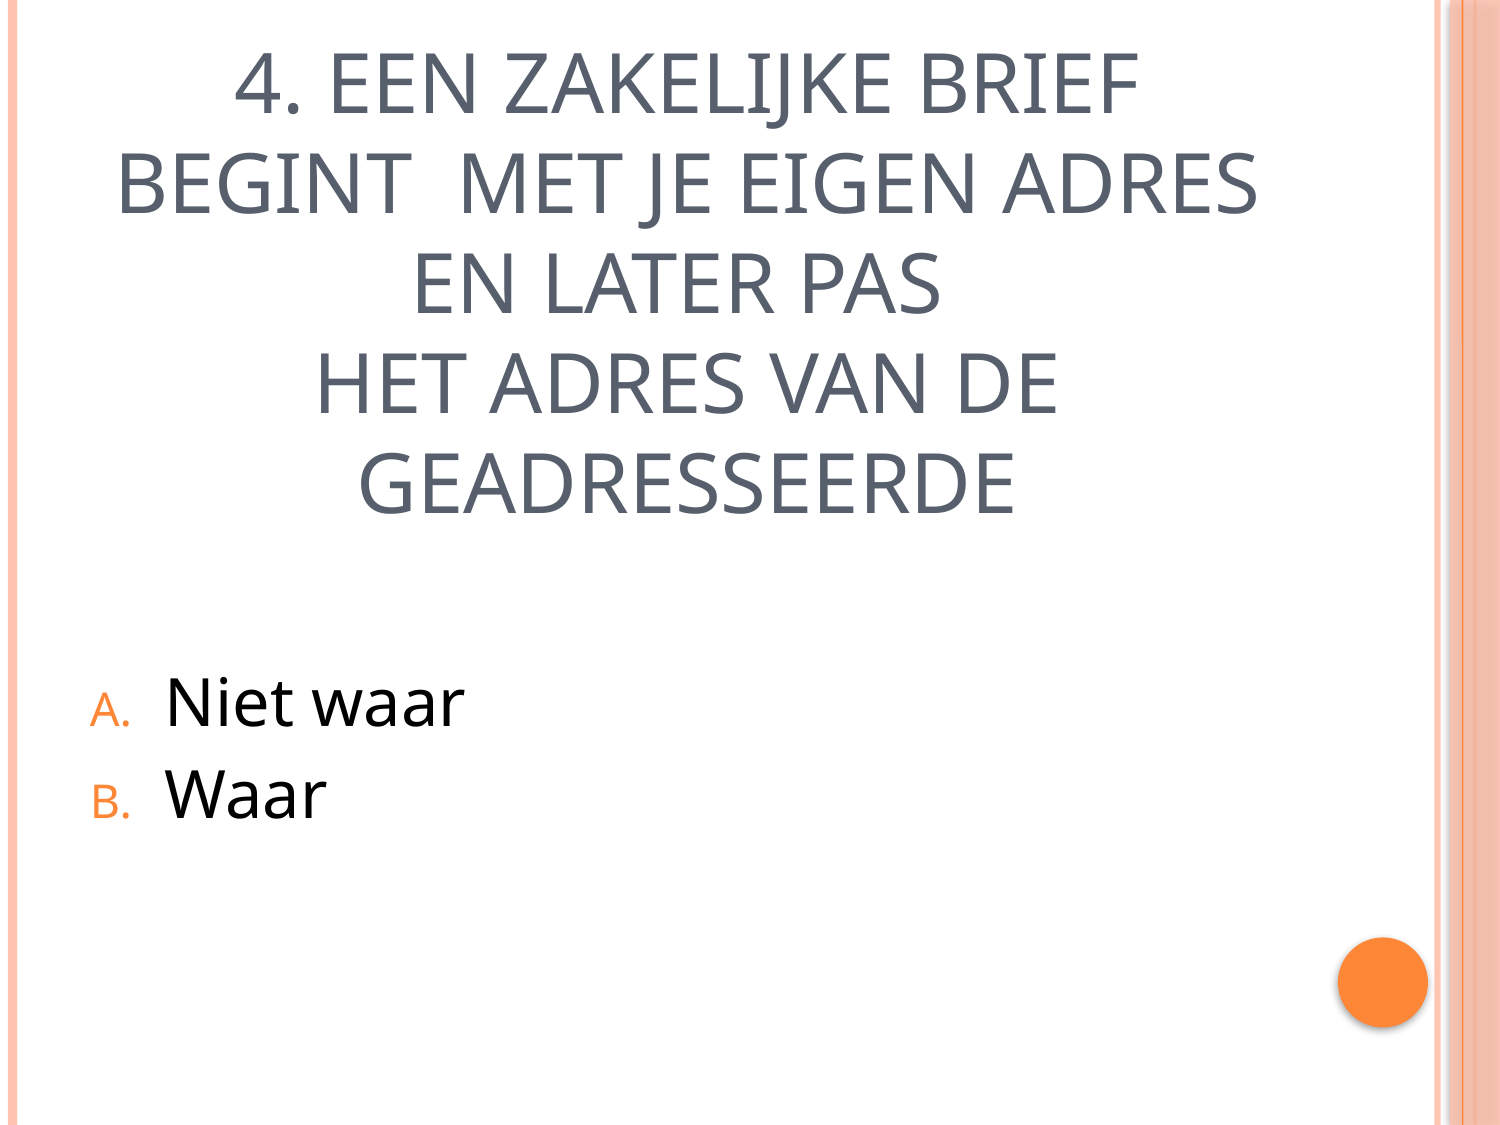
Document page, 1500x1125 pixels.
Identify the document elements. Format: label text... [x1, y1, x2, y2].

list Niet waar Waar [75, 262, 1300, 1062]
